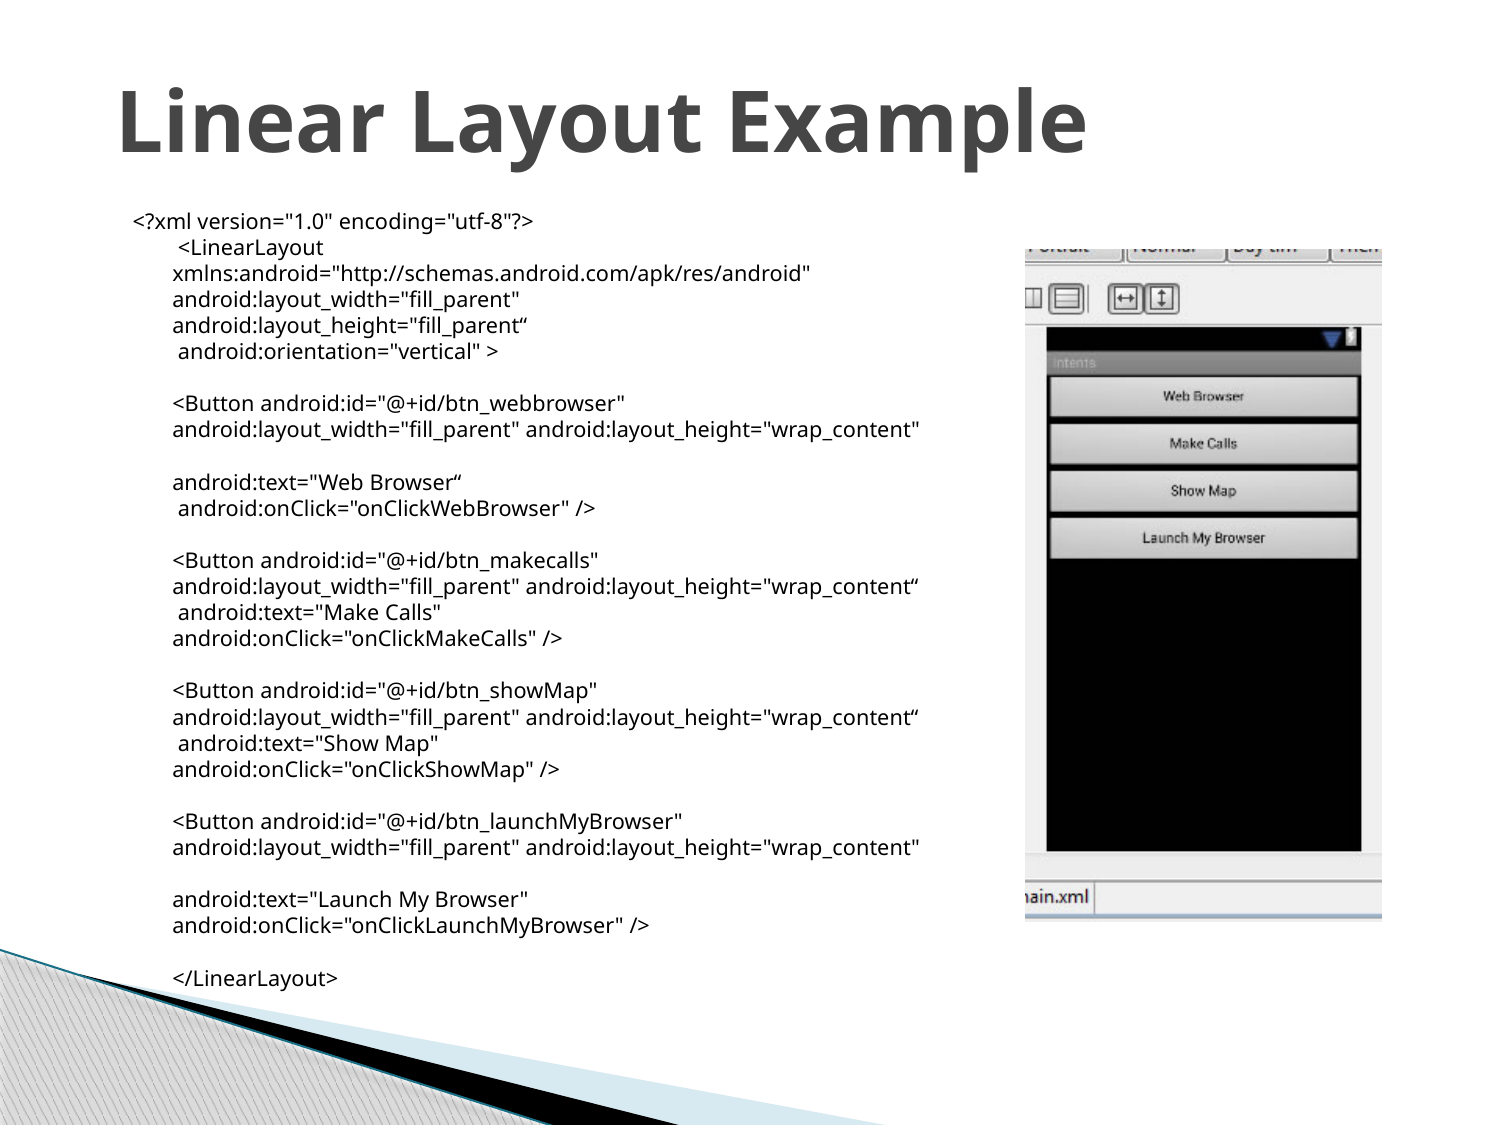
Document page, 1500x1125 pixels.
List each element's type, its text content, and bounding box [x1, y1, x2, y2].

title Linear Layout Example [100, 37, 1438, 200]
picture [1024, 249, 1382, 923]
list <?xml version="1.0" encoding="utf-8"?> <LinearLayout xmlns:android="http://schemas.android.com/apk/res/android" android:layout_width="fill_parent" android:layout_height="fill_parent“ android:orientation="vertical" > <Button android:id="@+id/btn_webbrowser" android:layout_width="fill_parent" android:layout_height="wrap_content" android:text="Web Browser“ android:onClick="onClickWebBrowser" /> <Button android:id="@+id/btn_makecalls" android:layout_width="fill_parent" android:layout_height="wrap_content“ android:text="Make Calls" android:onClick="onClickMakeCalls" /> <Button android:id="@+id/btn_showMap" android:layout_width="fill_parent" android:layout_height="wrap_content“ android:text="Show Map" android:onClick="onClickShowMap" /> <Button android:id="@+id/btn_launchMyBrowser" android:layout_width="fill_parent" android:layout_height="wrap_content" android:text="Launch My Browser" android:onClick="onClickLaunchMyBrowser" /> </LinearLayout> [100, 200, 938, 1013]
